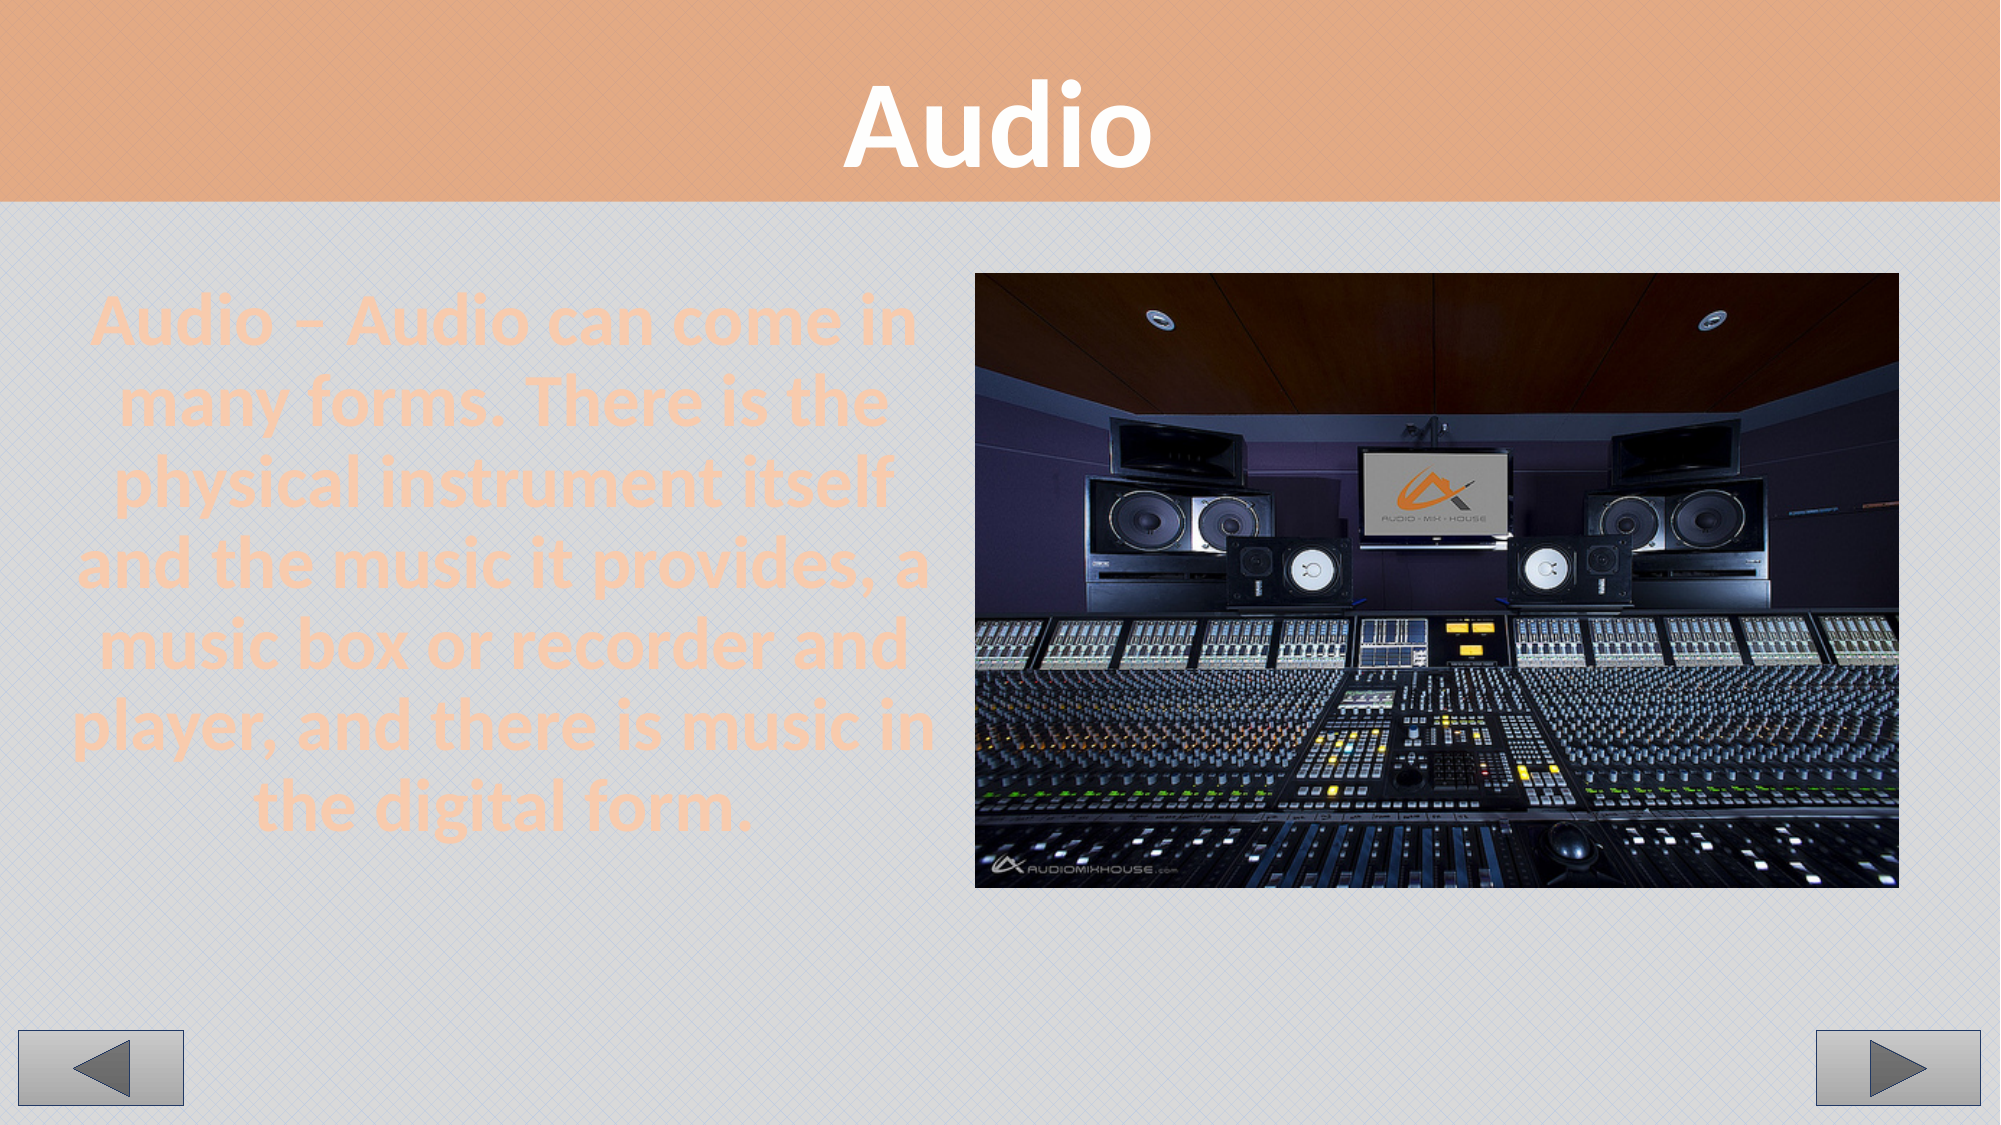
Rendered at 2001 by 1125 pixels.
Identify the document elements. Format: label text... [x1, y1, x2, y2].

title Audio [0, 0, 2000, 202]
picture [975, 273, 1899, 888]
subtitle Audio – Audio can come in many forms. There is the physical instrument itself and the music it provides, a music box or recorder and player, and there is music in the digital form. [56, 273, 954, 1054]
text_box [1816, 1030, 1981, 1106]
text_box [18, 1030, 184, 1106]
